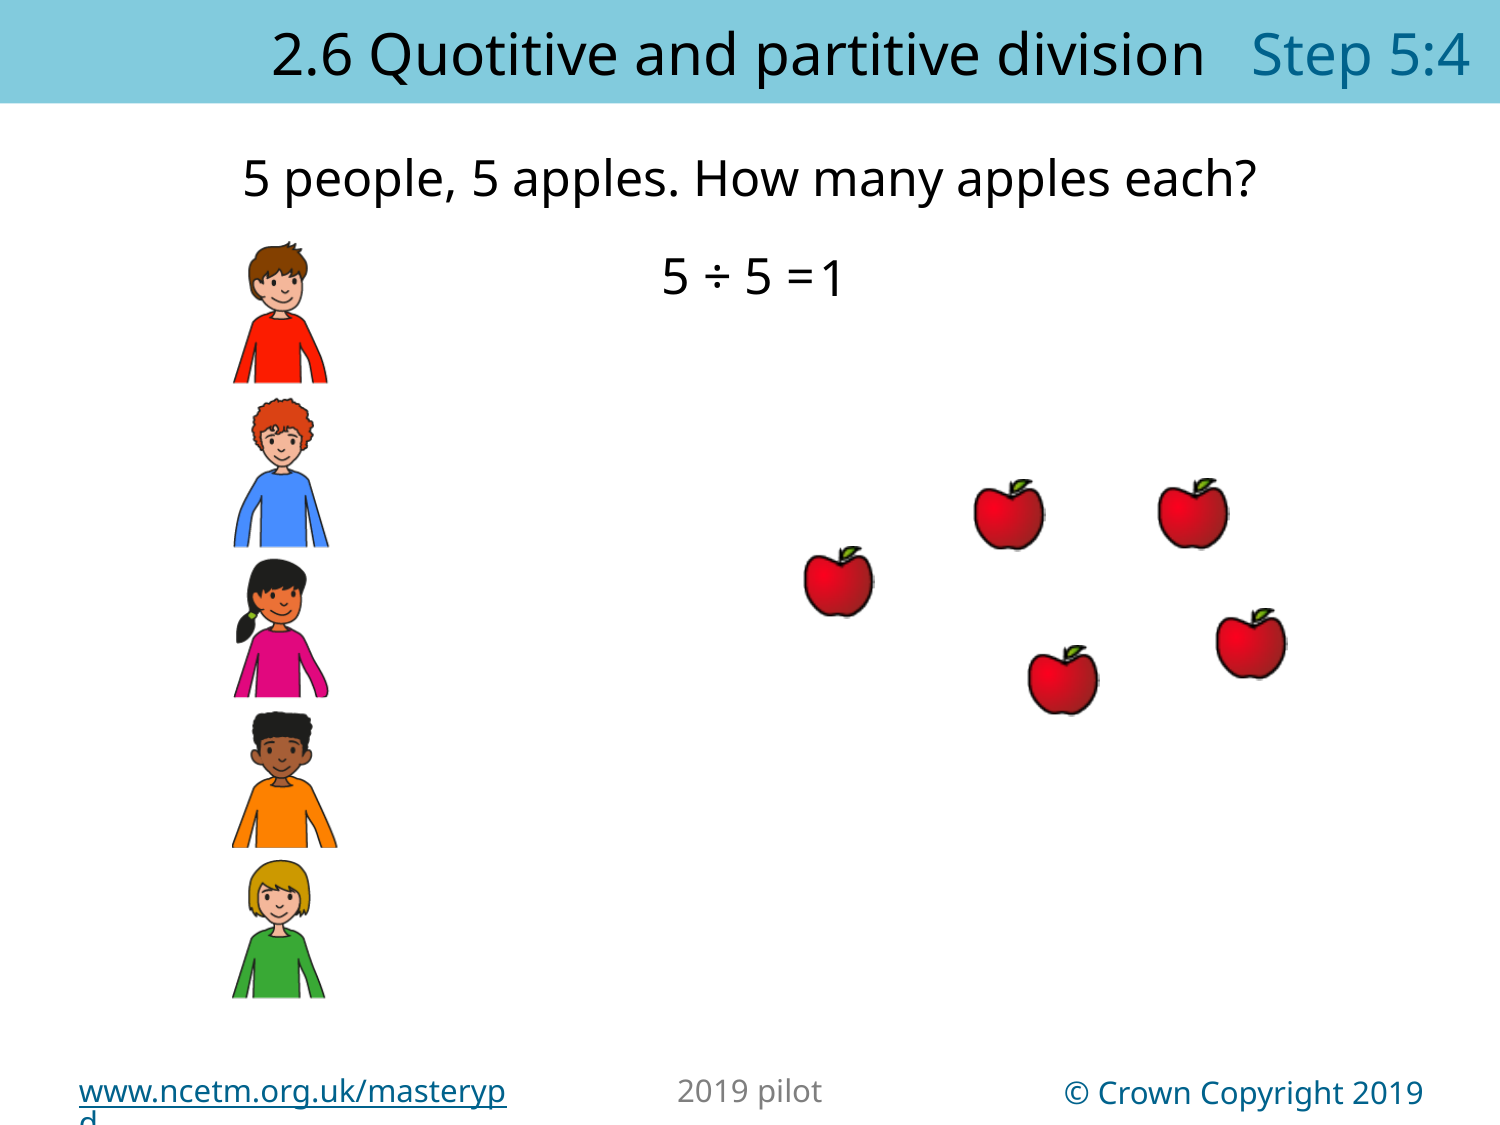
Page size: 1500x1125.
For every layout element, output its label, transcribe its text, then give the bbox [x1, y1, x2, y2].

text_box 5 people, 5 apples. How many apples each? [227, 139, 1273, 214]
picture [1026, 644, 1100, 718]
picture [1157, 478, 1230, 551]
picture [230, 241, 361, 1022]
text_box 1 [804, 238, 863, 314]
picture [1215, 608, 1288, 681]
picture [973, 479, 1046, 552]
text_box 5 ÷ 5 = [647, 237, 830, 313]
picture [802, 546, 876, 619]
list 2.6 Quotitive and partitive division Step 5:4 [0, 0, 1500, 104]
